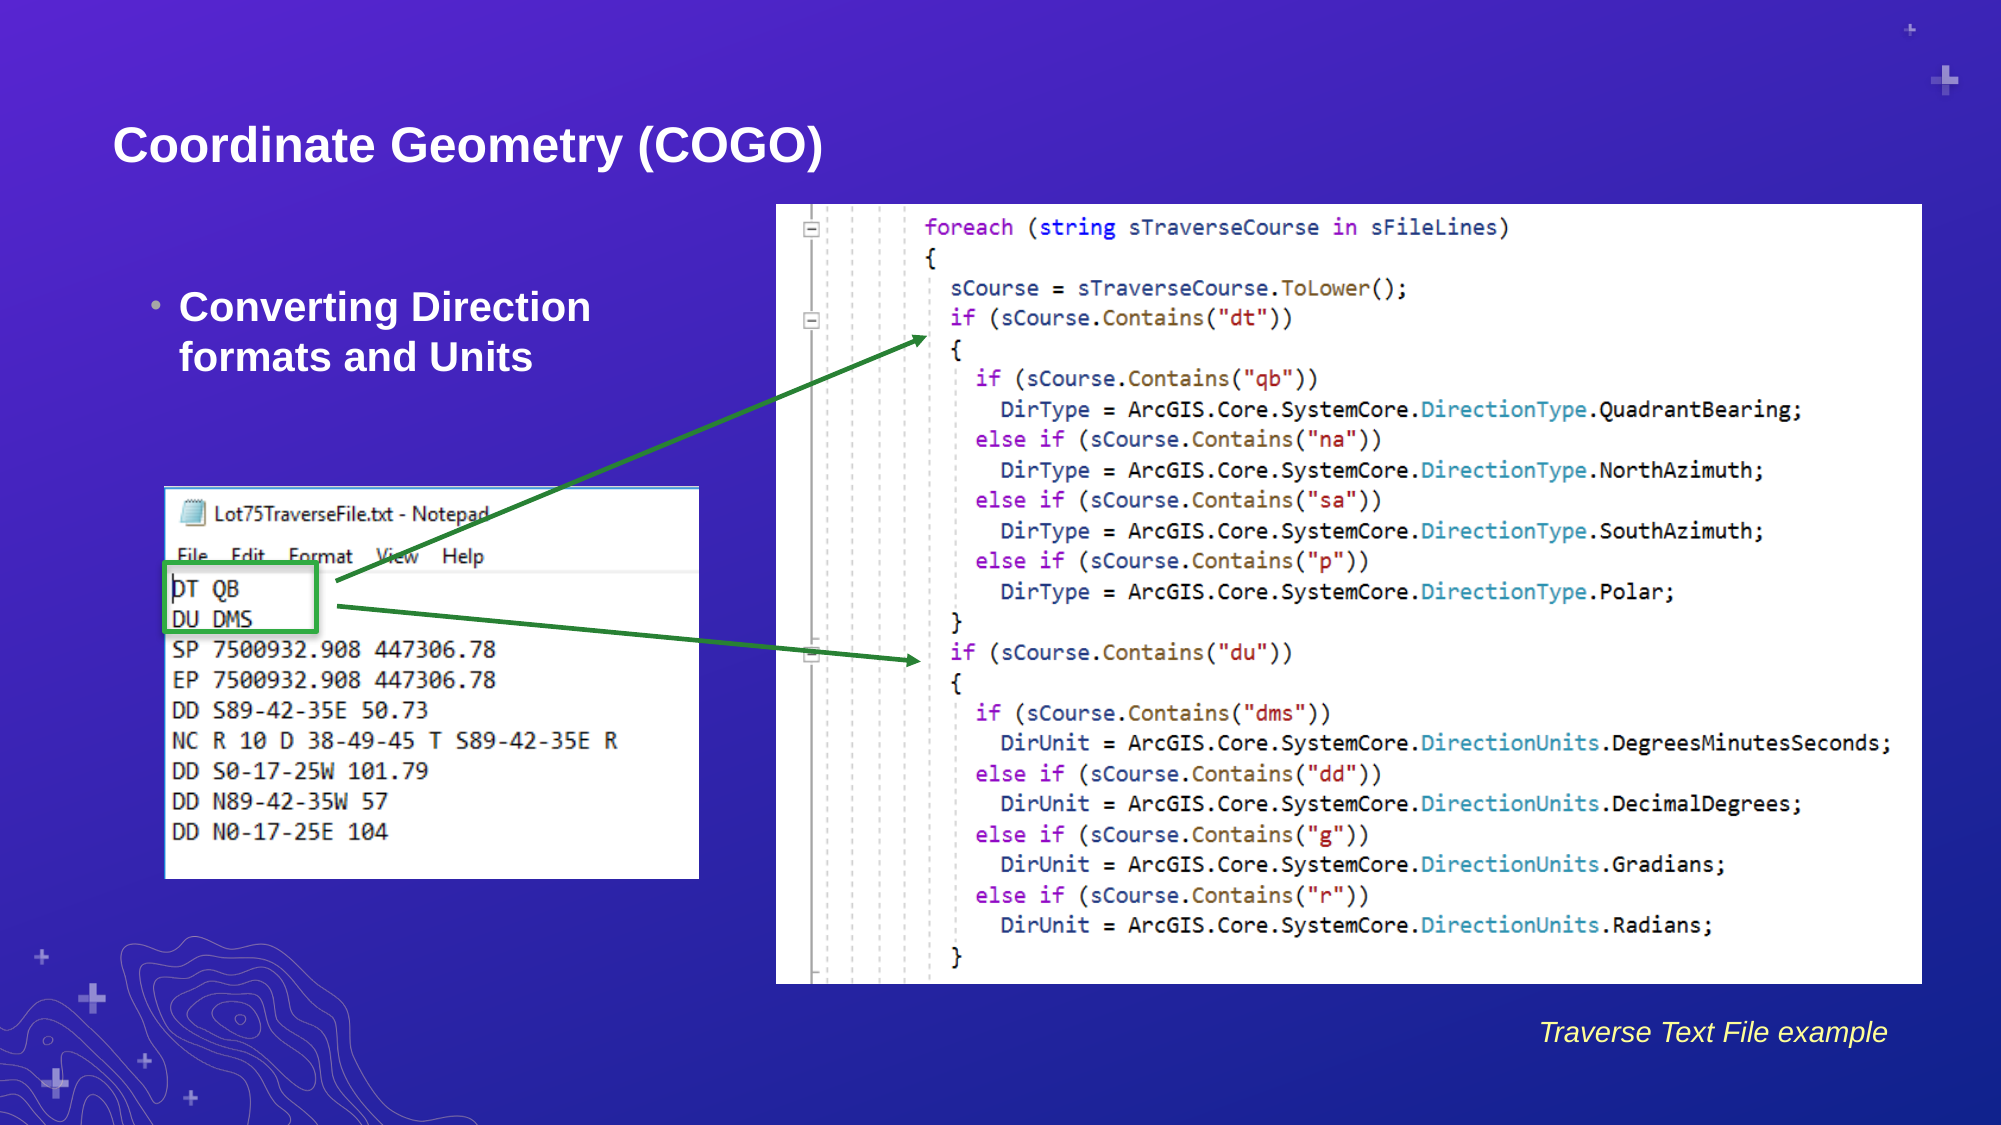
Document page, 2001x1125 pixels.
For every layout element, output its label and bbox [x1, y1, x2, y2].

picture [775, 204, 1923, 984]
picture [164, 486, 699, 879]
text_box [0, 0, 2000, 1125]
text_box [335, 335, 928, 582]
text_box [336, 605, 921, 662]
